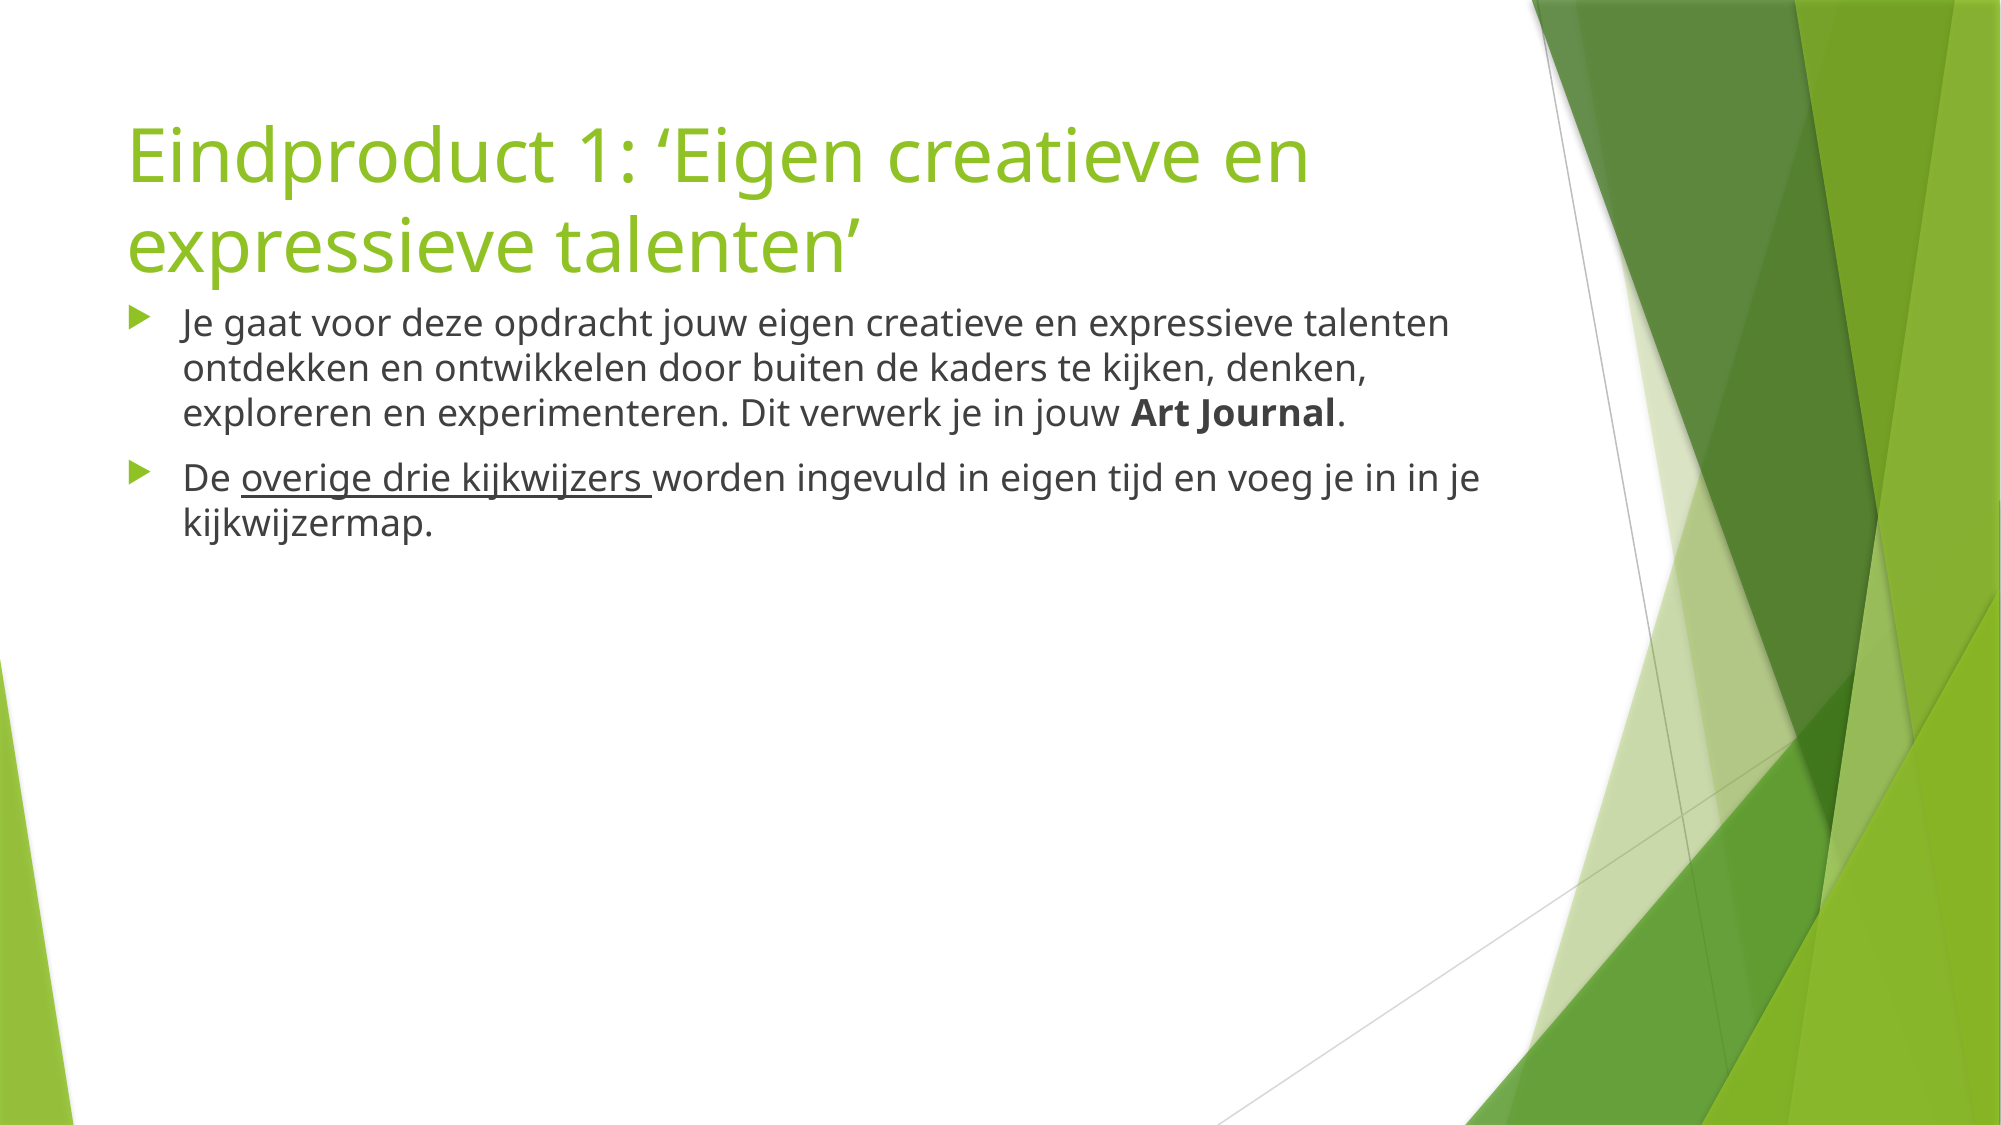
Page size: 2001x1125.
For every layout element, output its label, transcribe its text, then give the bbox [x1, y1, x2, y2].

list Je gaat voor deze opdracht jouw eigen creatieve en expressieve talenten ontdekken en ontwikkelen door buiten de kaders te kijken, denken, exploreren en experimenteren. Dit verwerk je in jouw Art Journal. De overige drie kijkwijzers worden ingevuld in eigen tijd en voeg je in in je kijkwijzermap. [111, 290, 1522, 928]
title Eindproduct 1: ‘Eigen creatieve en expressieve talenten’ [111, 99, 1522, 290]
